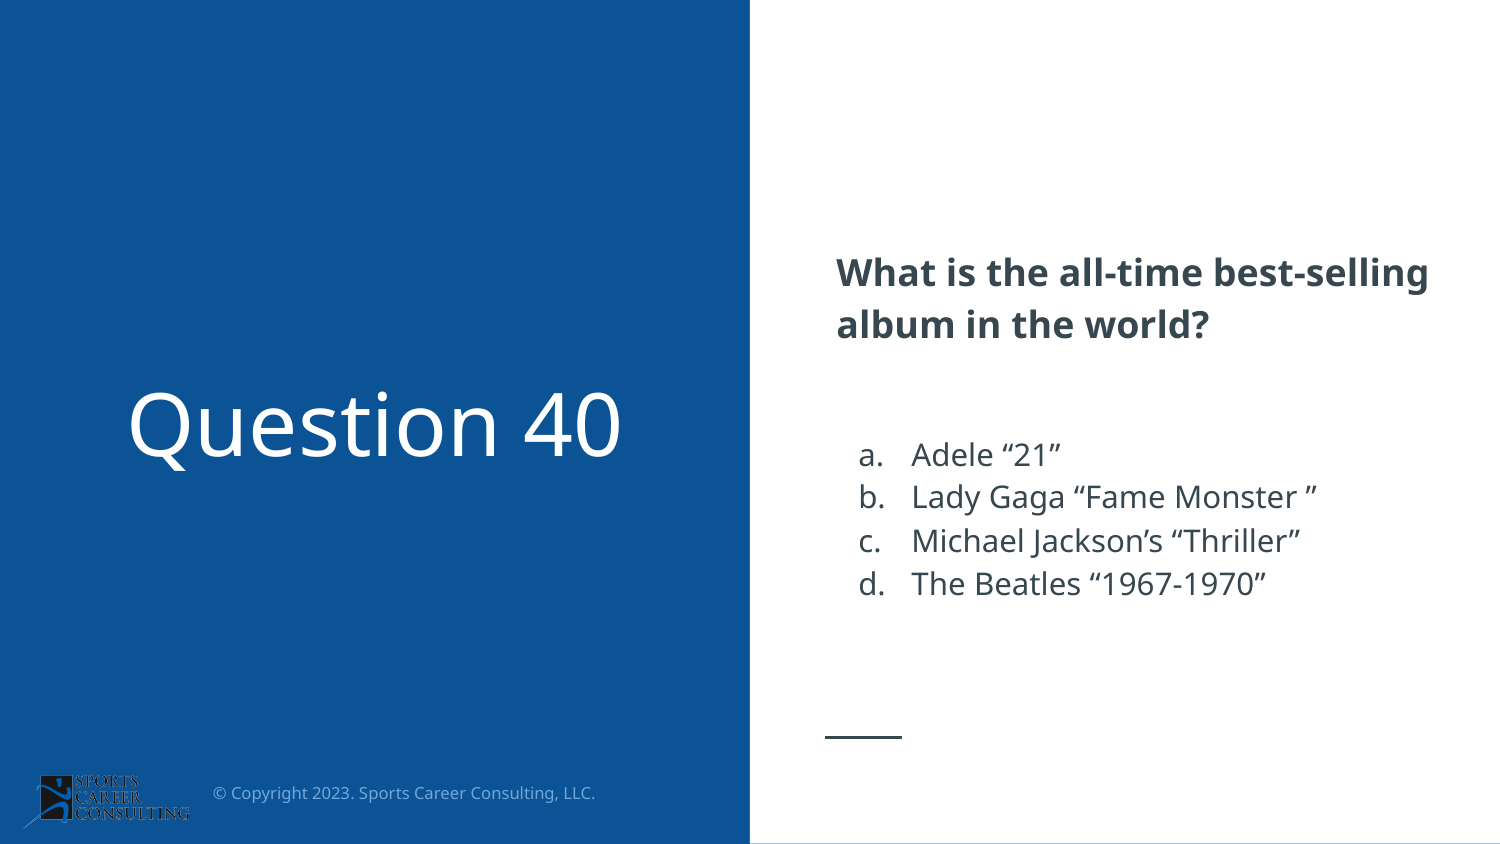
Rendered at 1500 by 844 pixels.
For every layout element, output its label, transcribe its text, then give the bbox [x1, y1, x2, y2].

title Question 40 [43, 298, 708, 546]
text_box © Copyright 2023. Sports Career Consulting, LLC. [197, 767, 750, 838]
list What is the all-time best-selling album in the world? Adele “21” Lady Gaga “Fame Monster ” Michael Jackson’s “Thriller” The Beatles “1967-1970” [821, 118, 1486, 725]
picture [22, 774, 190, 829]
